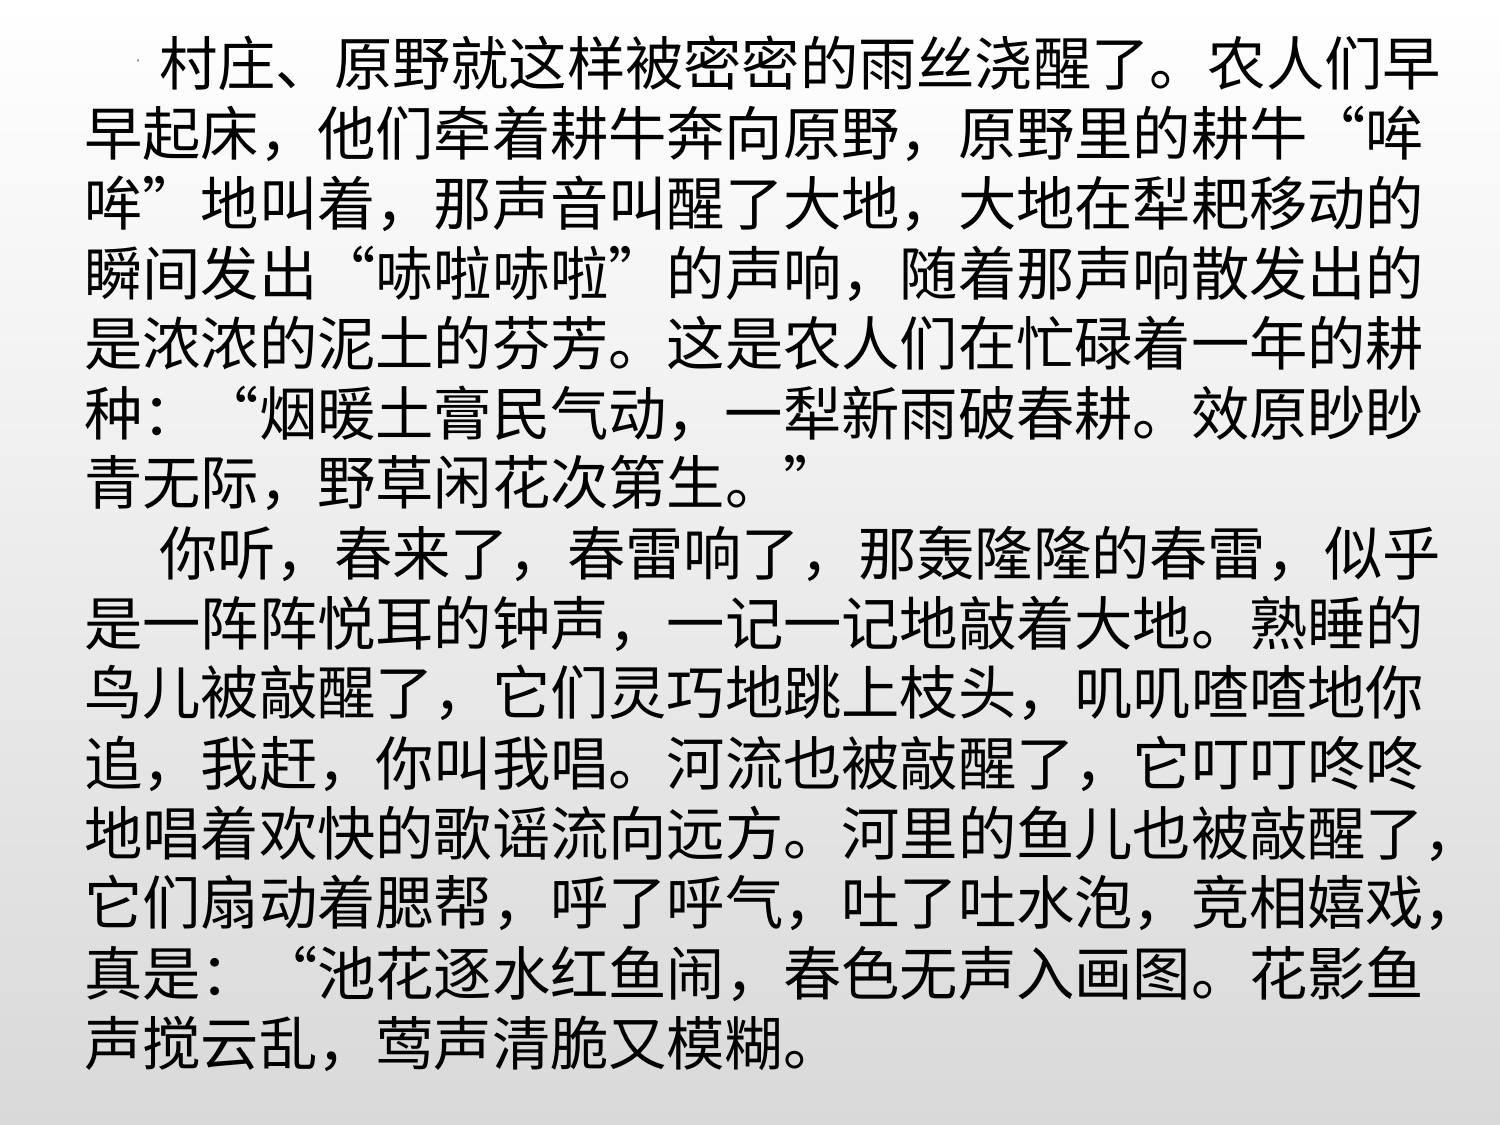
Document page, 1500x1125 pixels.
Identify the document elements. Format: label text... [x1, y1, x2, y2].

text_box 村庄、原野就这样被密密的雨丝浇醒了。农人们早早起床，他们牵着耕牛奔向原野，原野里的耕牛“哞哞”地叫着，那声音叫醒了大地，大地在犁耙移动的瞬间发出“哧啦哧啦”的声响，随着那声响散发出的是浓浓的泥土的芬芳。这是农人们在忙碌着一年的耕种：“烟暖土膏民气动，一犁新雨破春耕。效原眇眇青无际，野草闲花次第生。” 你听，春来了，春雷响了，那轰隆隆的春雷，似乎是一阵阵悦耳的钟声，一记一记地敲着大地。熟睡的鸟儿被敲醒了，它们灵巧地跳上枝头，叽叽喳喳地你追，我赶，你叫我唱。河流也被敲醒了，它叮叮咚咚地唱着欢快的歌谣流向远方。河里的鱼儿也被敲醒了，它们扇动着腮帮，呼了呼气，吐了吐水泡，竞相嬉戏，真是：“池花逐水红鱼闹，春色无声入画图。花影鱼声搅云乱，莺声清脆又模糊。 [69, 19, 1479, 1084]
